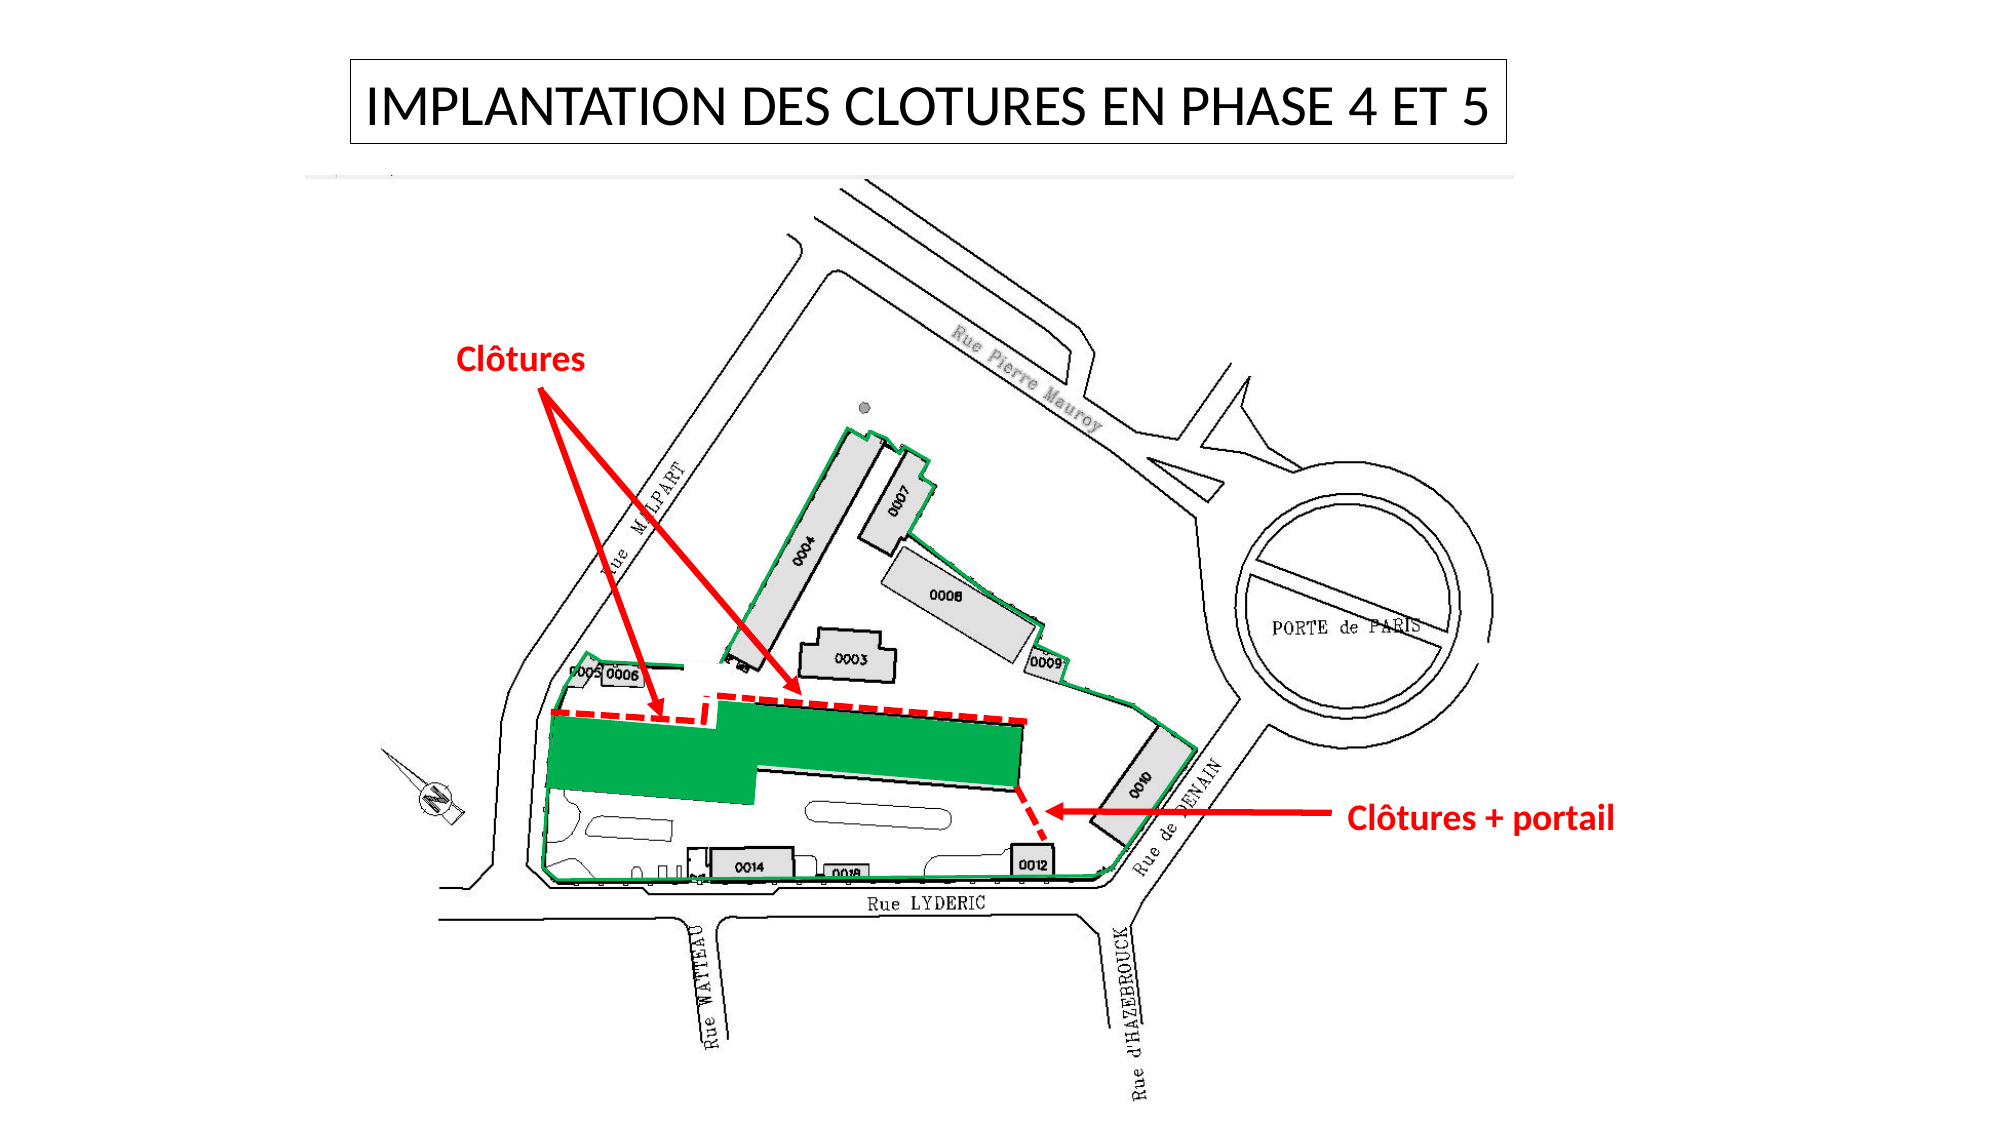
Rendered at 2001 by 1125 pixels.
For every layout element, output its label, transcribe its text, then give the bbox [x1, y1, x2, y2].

text_box Clôtures + portail [1514, 785, 1631, 846]
picture [305, 175, 1514, 1125]
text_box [717, 695, 755, 700]
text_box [540, 387, 663, 719]
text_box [758, 699, 1029, 722]
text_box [703, 695, 707, 722]
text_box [1015, 785, 1045, 840]
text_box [550, 711, 703, 722]
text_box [663, 392, 802, 696]
text_box IMPLANTATION DES CLOTURES EN PHASE 4 ET 5 [350, 59, 1507, 144]
